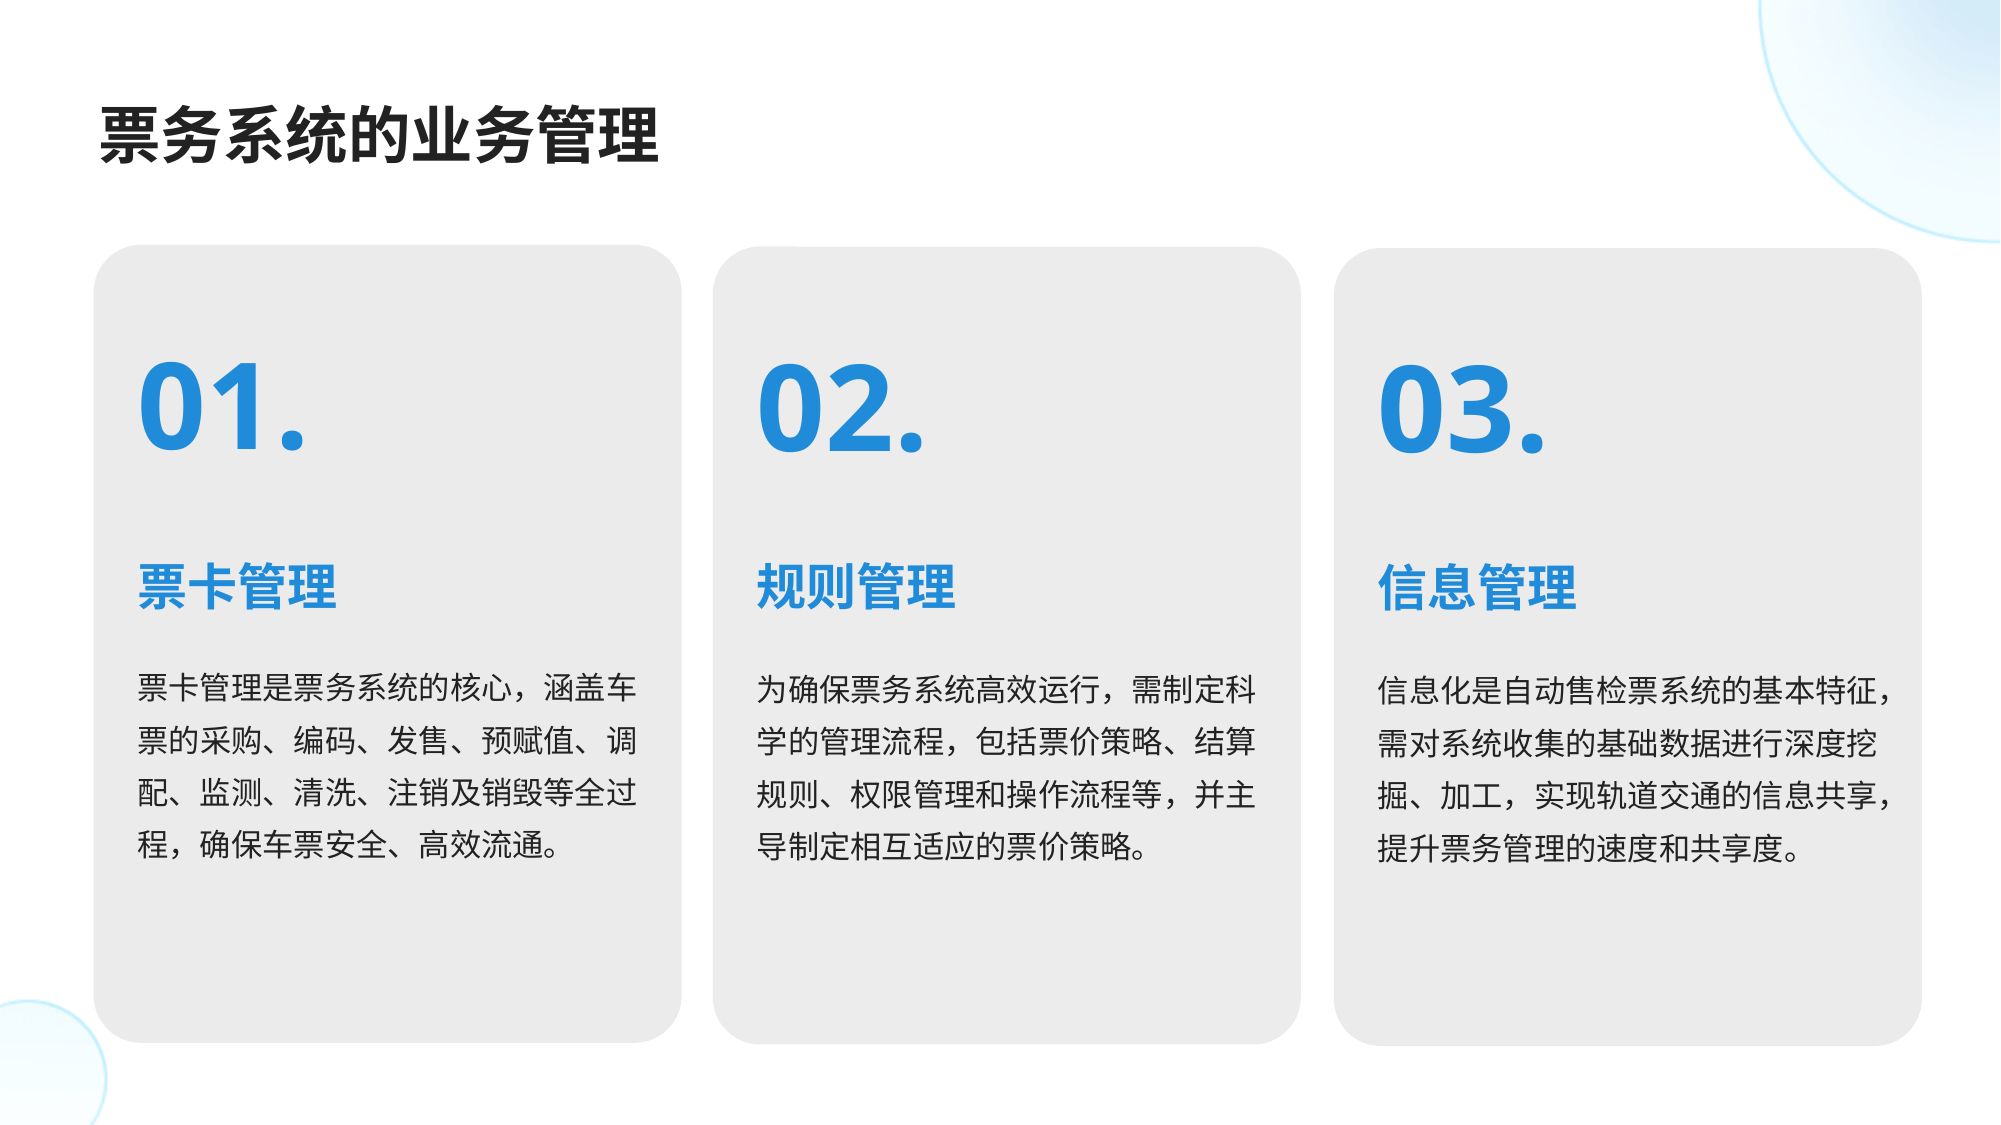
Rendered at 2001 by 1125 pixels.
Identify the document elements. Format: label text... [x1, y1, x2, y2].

text_box 01. [137, 271, 465, 474]
picture [0, 0, 2001, 1125]
text_box 信息管理 [1377, 524, 1878, 617]
text_box [93, 244, 682, 1043]
text_box 03. [1377, 274, 1878, 477]
text_box 票卡管理 [137, 524, 638, 616]
text_box 票卡管理是票务系统的核心，涵盖车票的采购、编码、发售、预赋值、调配、监测、清洗、注销及销毁等全过程，确保车票安全、高效流通。 [137, 653, 638, 955]
text_box 规则管理 [756, 524, 1257, 616]
text_box [712, 246, 1301, 1045]
text_box 信息化是自动售检票系统的基本特征，需对系统收集的基础数据进行深度挖掘、加工，实现轨道交通的信息共享，提升票务管理的速度和共享度。 [1377, 656, 1878, 958]
text_box 为确保票务系统高效运行，需制定科学的管理流程，包括票价策略、结算规则、权限管理和操作流程等，并主导制定相互适应的票价策略。 [756, 655, 1257, 957]
text_box 02. [756, 273, 1084, 476]
text_box [1333, 248, 1922, 1047]
text_box 票务系统的业务管理 [78, 43, 1922, 194]
